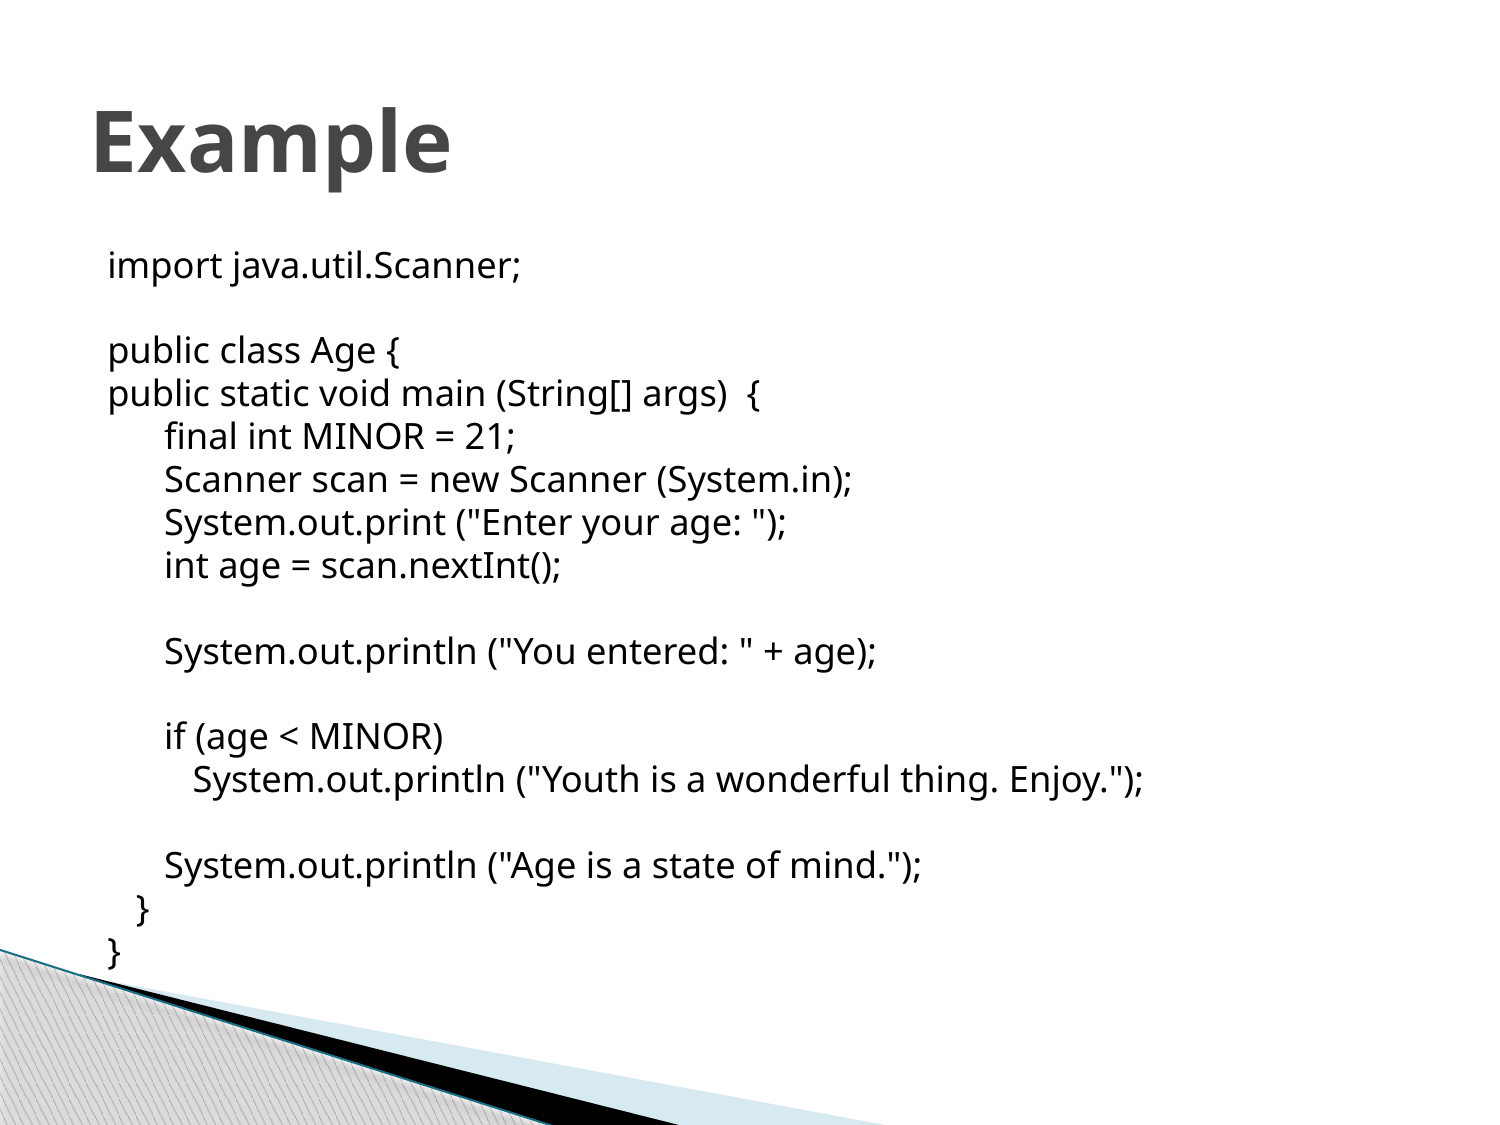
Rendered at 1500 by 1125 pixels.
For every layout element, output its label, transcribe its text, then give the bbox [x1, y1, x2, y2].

list import java.util.Scanner; public class Age { public static void main (String[] args) { final int MINOR = 21; Scanner scan = new Scanner (System.in); System.out.print ("Enter your age: "); int age = scan.nextInt(); System.out.println ("You entered: " + age); if (age < MINOR) System.out.println ("Youth is a wonderful thing. Enjoy."); System.out.println ("Age is a state of mind."); } } [75, 243, 1425, 986]
title Example [75, 45, 1425, 233]
